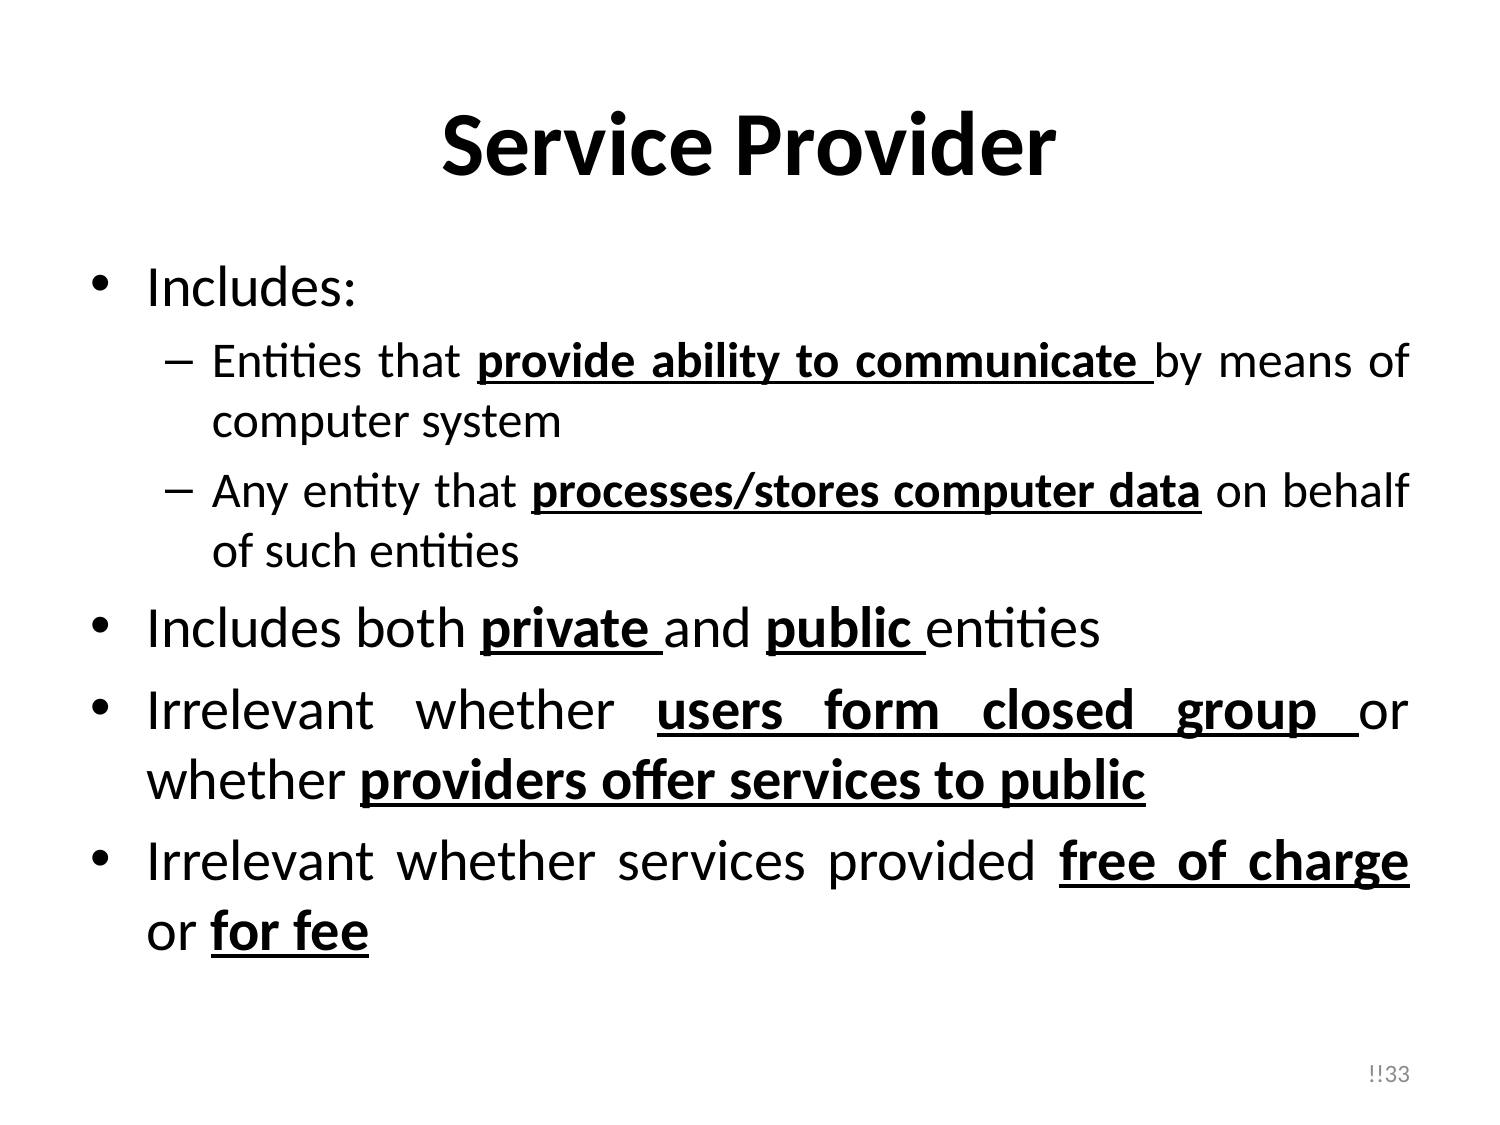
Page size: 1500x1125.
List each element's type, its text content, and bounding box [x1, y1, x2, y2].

list Includes: Entities that provide ability to communicate by means of computer system Any entity that processes/stores computer data on behalf of such entities Includes both private and public entities Irrelevant whether users form closed group or whether providers offer services to public Irrelevant whether services provided free of charge or for fee [75, 240, 1425, 1043]
title Service Provider [75, 45, 1425, 233]
slide_number !!33 [1074, 1042, 1425, 1103]
